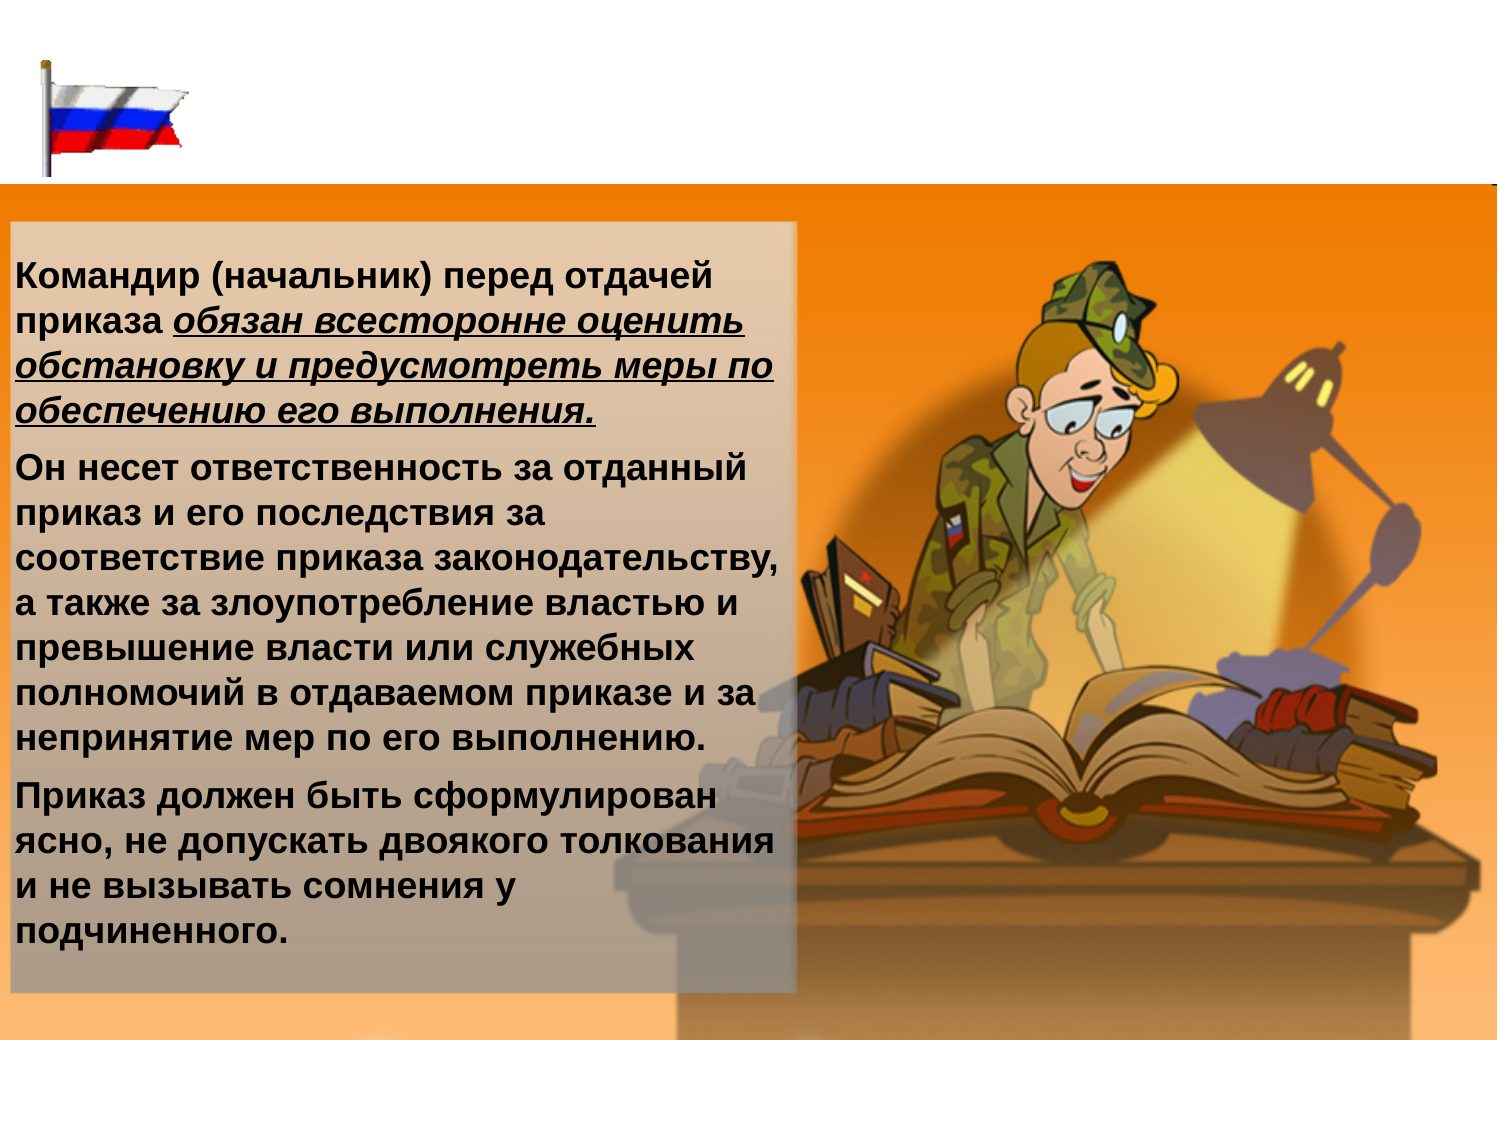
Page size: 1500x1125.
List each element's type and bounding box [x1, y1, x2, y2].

picture [0, 184, 1497, 1041]
picture [36, 60, 194, 177]
